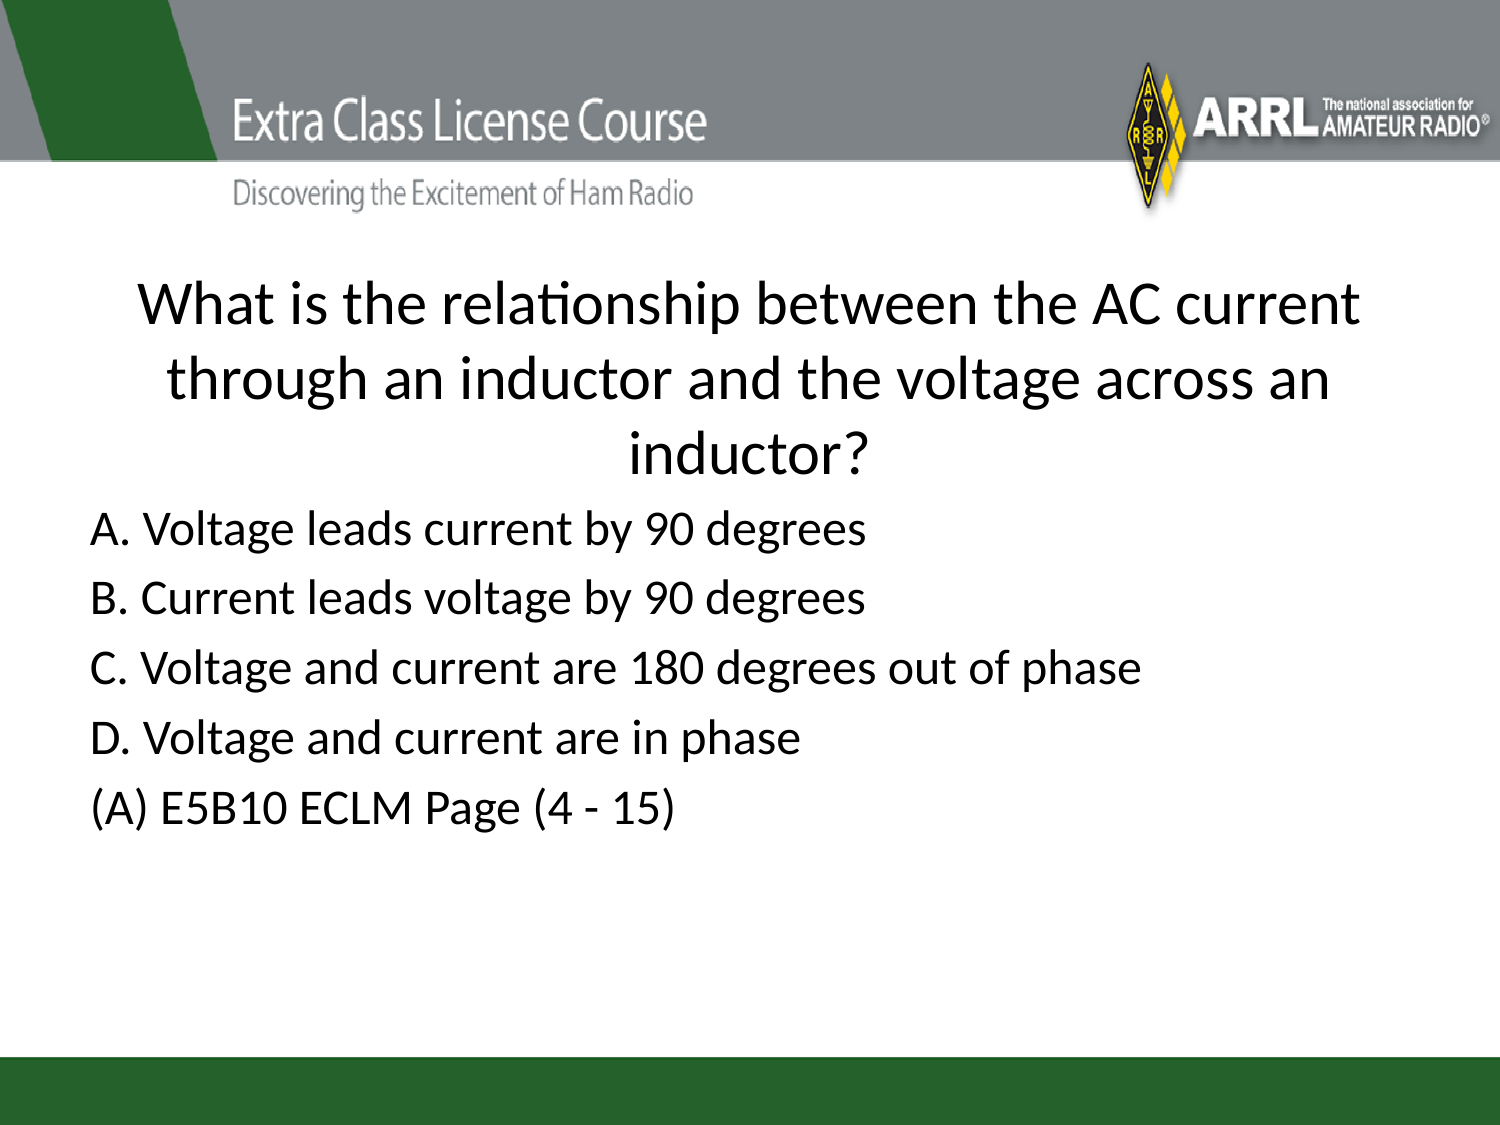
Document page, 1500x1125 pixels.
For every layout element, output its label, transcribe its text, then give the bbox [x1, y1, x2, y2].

list A. Voltage leads current by 90 degrees B. Current leads voltage by 90 degrees C. Voltage and current are 180 degrees out of phase D. Voltage and current are in phase (A) E5B10 ECLM Page (4 - 15) [75, 487, 1425, 1005]
title What is the relationship between the AC current through an inductor and the voltage across an inductor? [75, 254, 1425, 435]
picture [0, 0, 1500, 1125]
